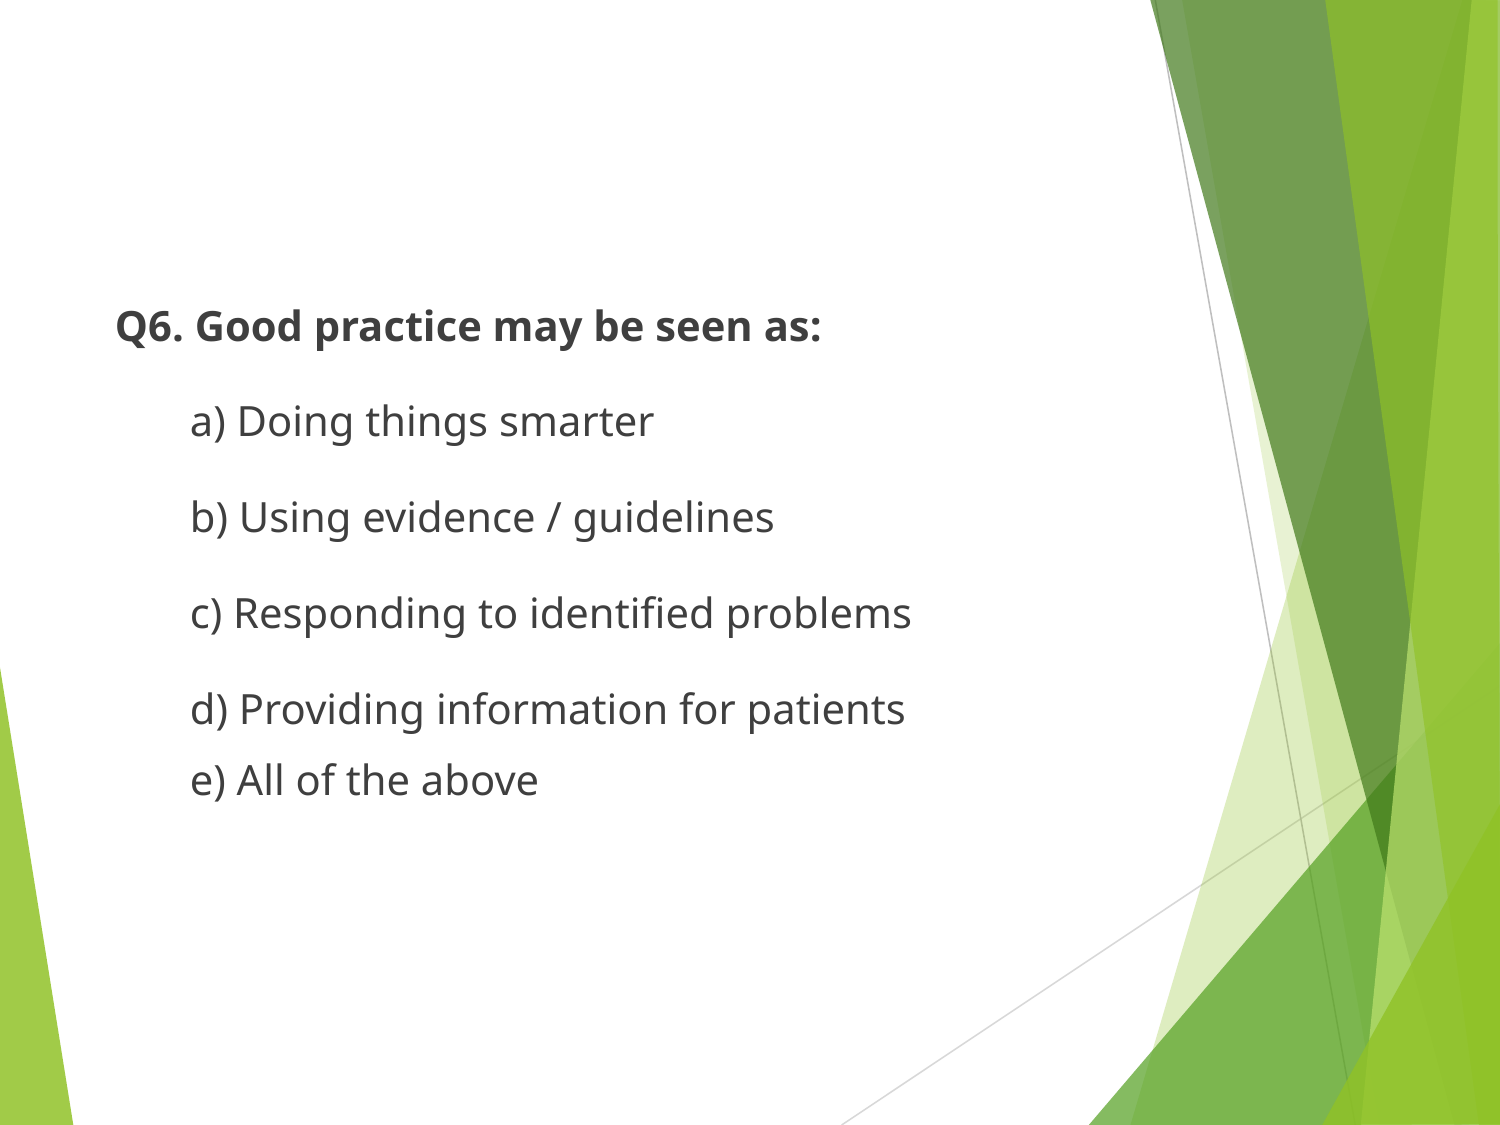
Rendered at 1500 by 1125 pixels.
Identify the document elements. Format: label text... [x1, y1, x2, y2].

list Q6. Good practice may be seen as: a) Doing things smarter b) Using evidence / guidelines c) Responding to identified problems d) Providing information for patients e) All of the above [99, 266, 1142, 992]
